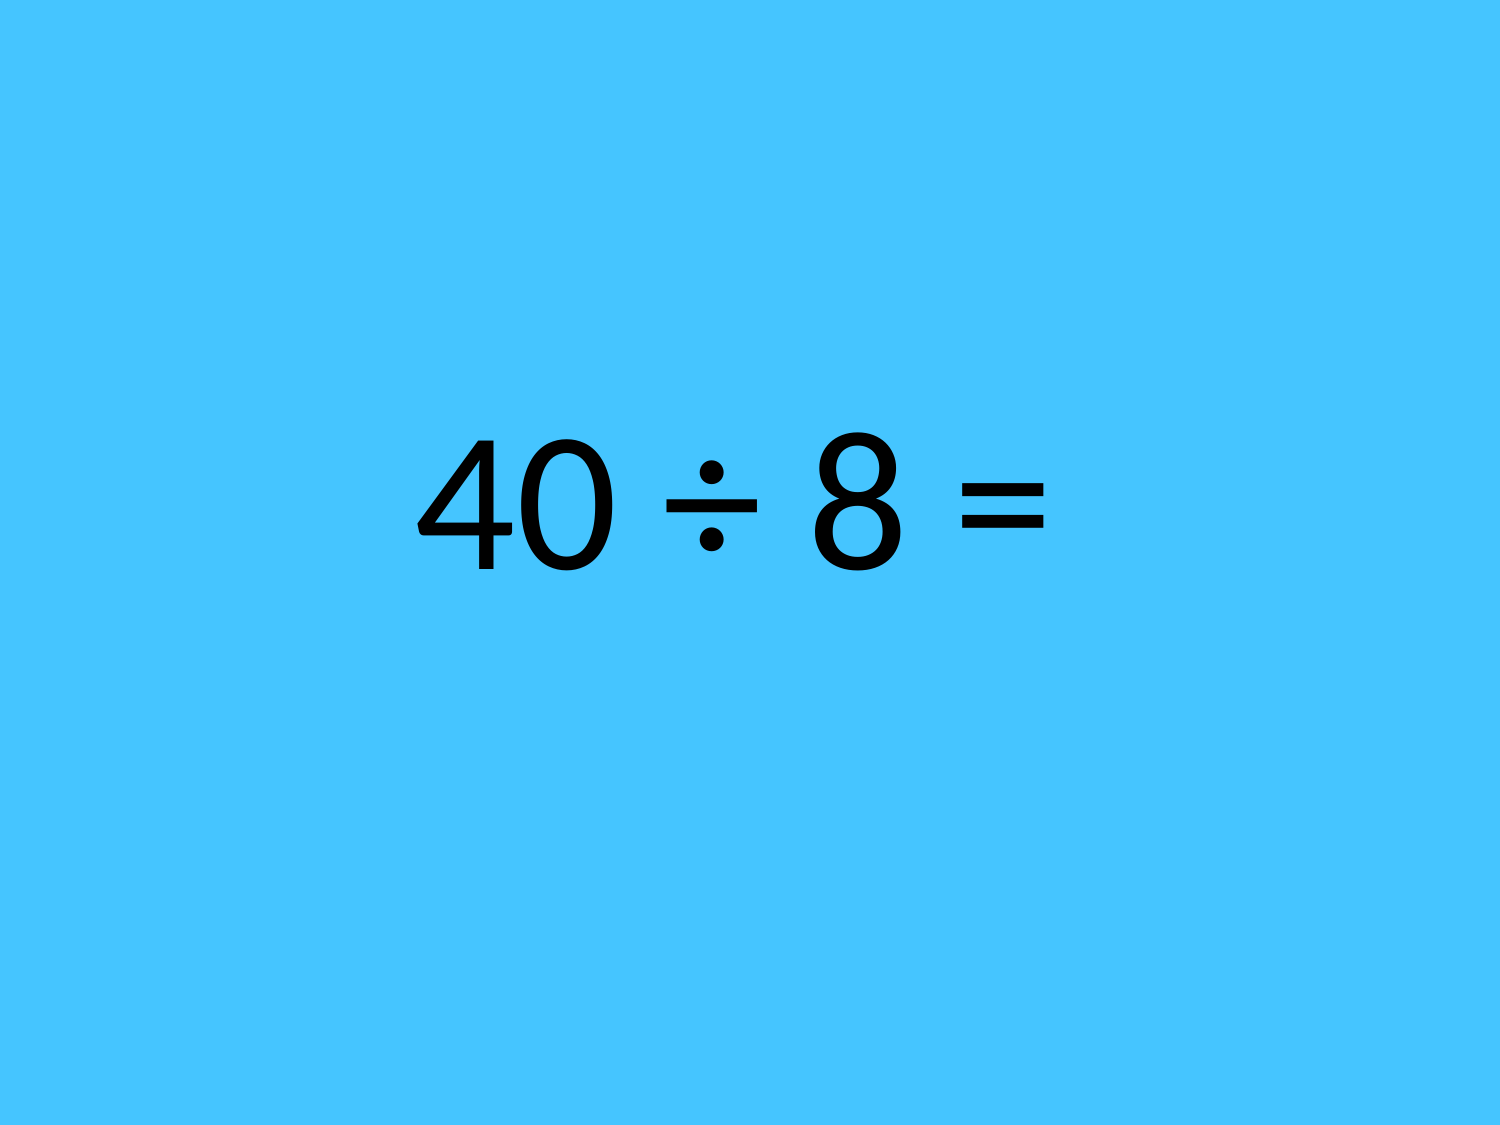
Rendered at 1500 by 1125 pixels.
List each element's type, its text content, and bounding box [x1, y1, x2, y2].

text_box 40 ÷ 8 = [399, 362, 1250, 618]
